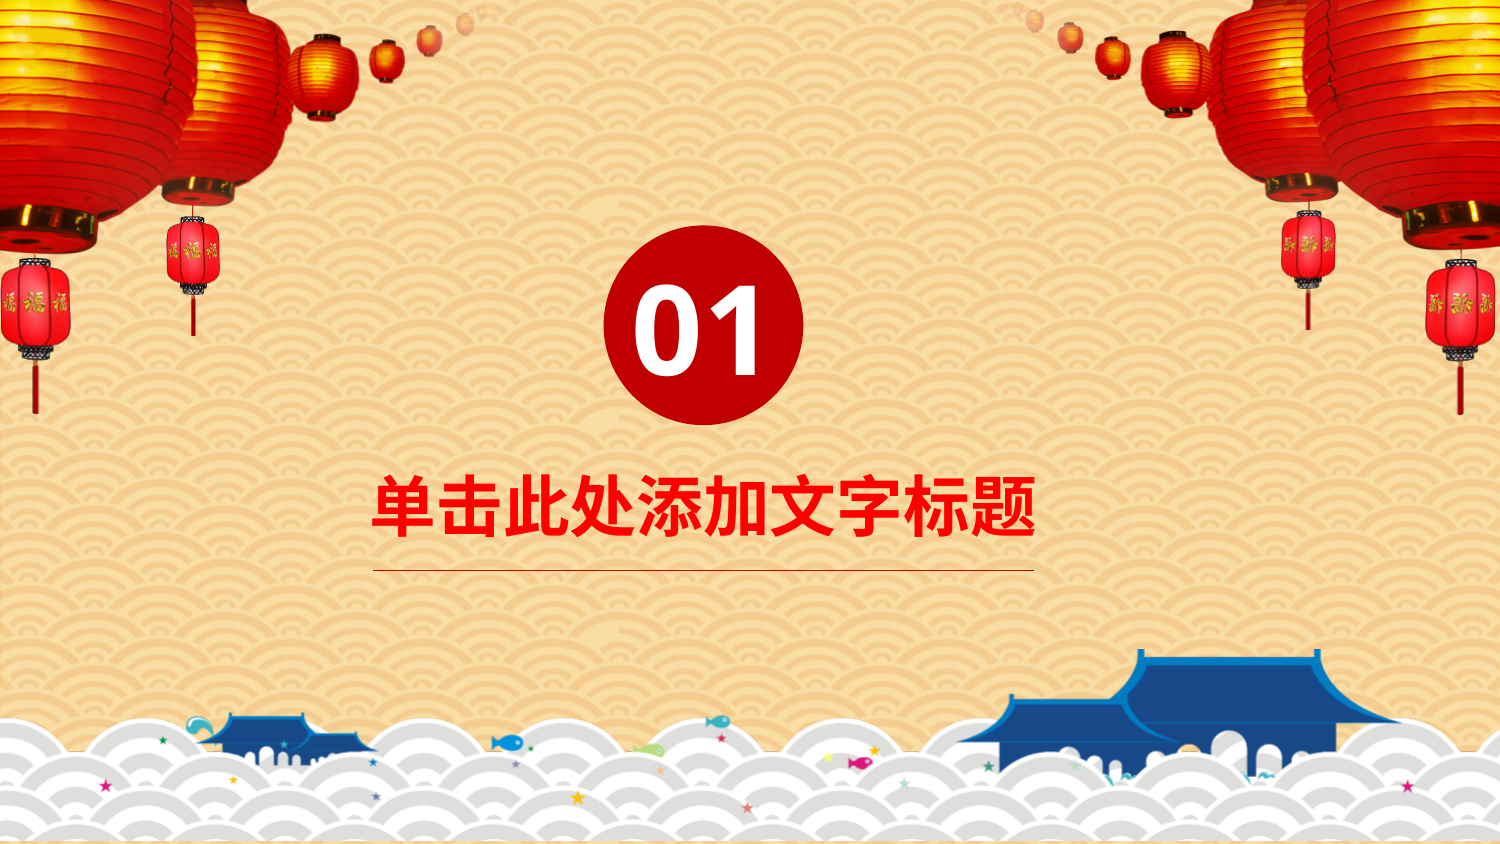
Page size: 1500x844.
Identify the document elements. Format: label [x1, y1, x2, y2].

text_box [0, 0, 1500, 844]
